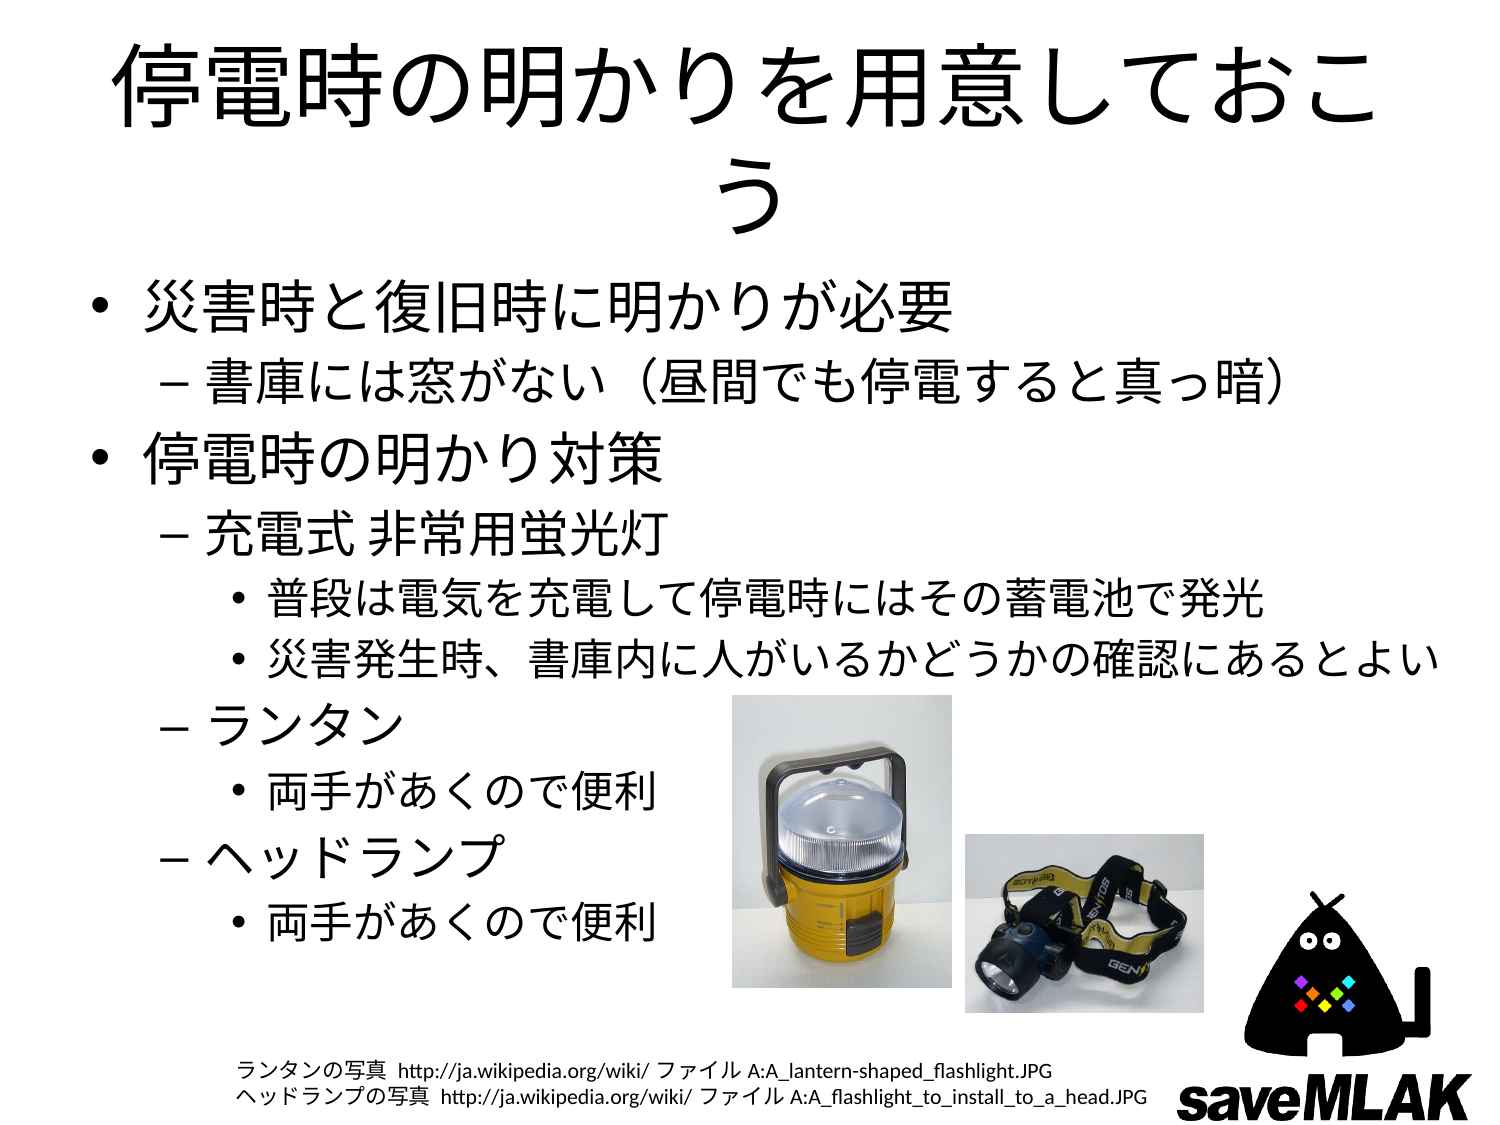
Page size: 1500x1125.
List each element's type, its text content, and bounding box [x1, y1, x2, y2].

picture [965, 833, 1472, 1121]
text_box ランタンの写真 http://ja.wikipedia.org/wiki/ファイルA:A_lantern-shaped_flashlight.JPG ヘッドランプの写真 http://ja.wikipedia.org/wiki/ファイルA:A_flashlight_to_install_to_a_head.JPG [220, 1049, 1163, 1117]
list 災害時と復旧時に明かりが必要 書庫には窓がない（昼間でも停電すると真っ暗） 停電時の明かり対策 充電式 非常用蛍光灯 普段は電気を充電して停電時にはその蓄電池で発光 災害発生時、書庫内に人がいるかどうかの確認にあるとよい ランタン 両手があくので便利 ヘッドランプ 両手があくので便利 [75, 262, 1459, 1005]
title 停電時の明かりを用意しておこう [75, 45, 1425, 233]
picture [732, 695, 952, 988]
